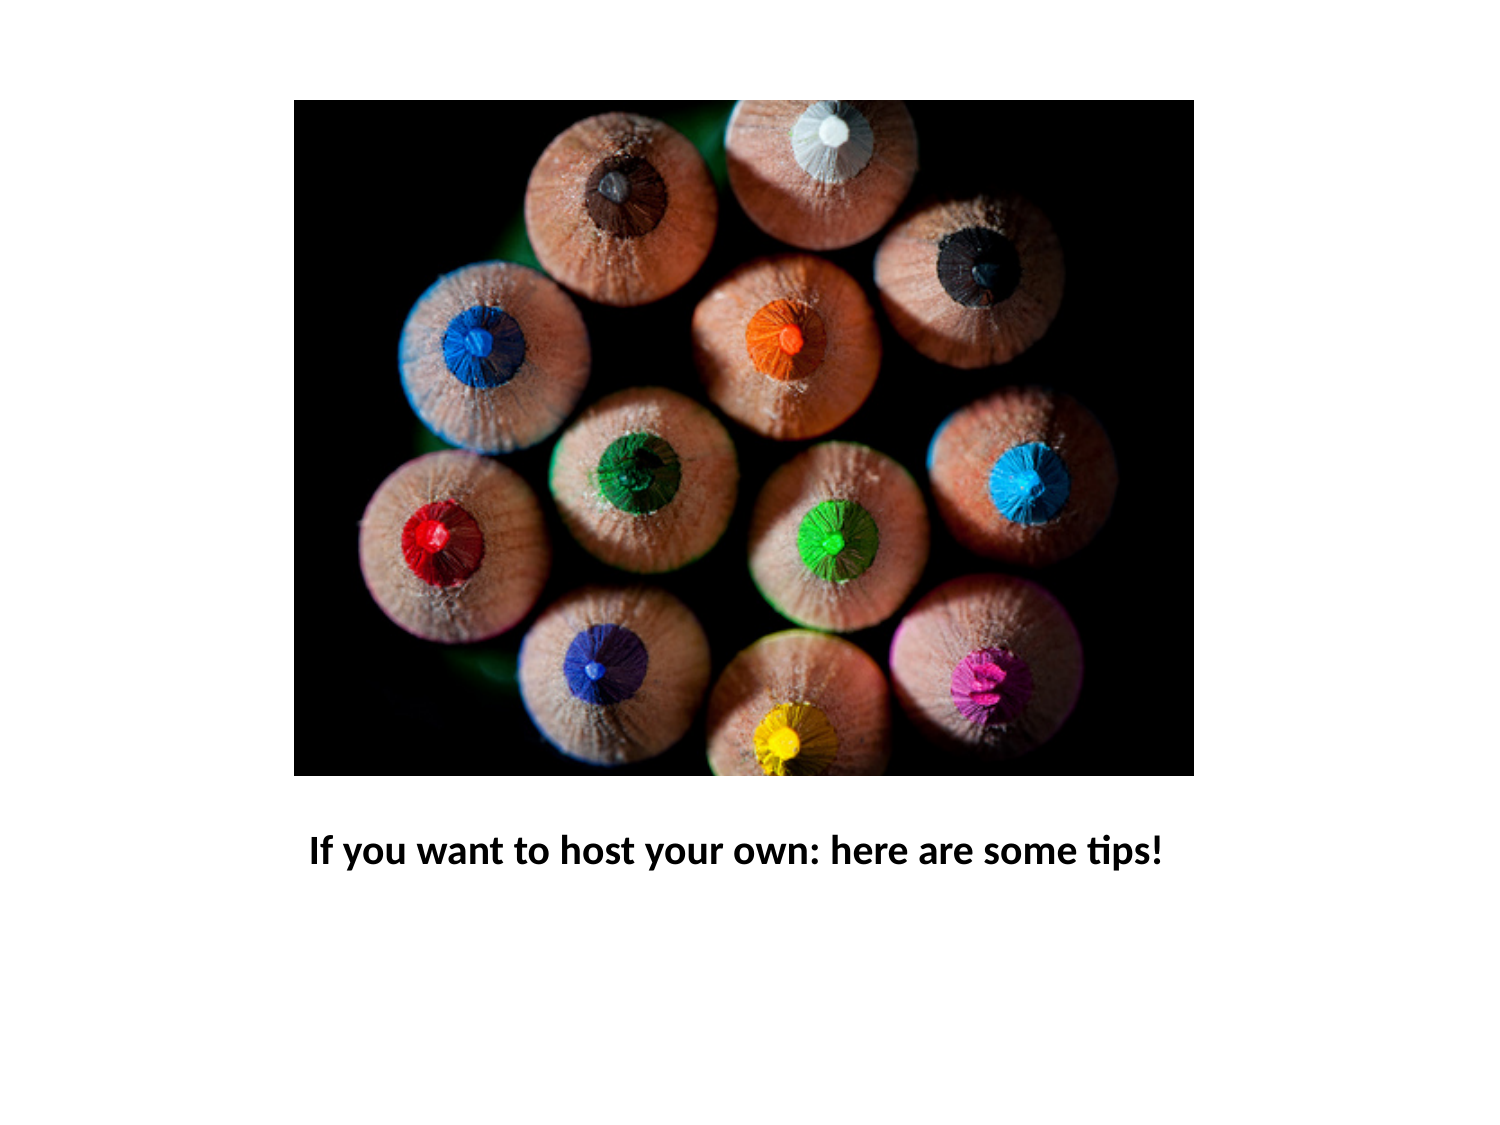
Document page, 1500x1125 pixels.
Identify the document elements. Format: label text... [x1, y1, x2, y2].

title If you want to host your own: here are some tips! [294, 787, 1194, 881]
picture [293, 100, 1195, 776]
